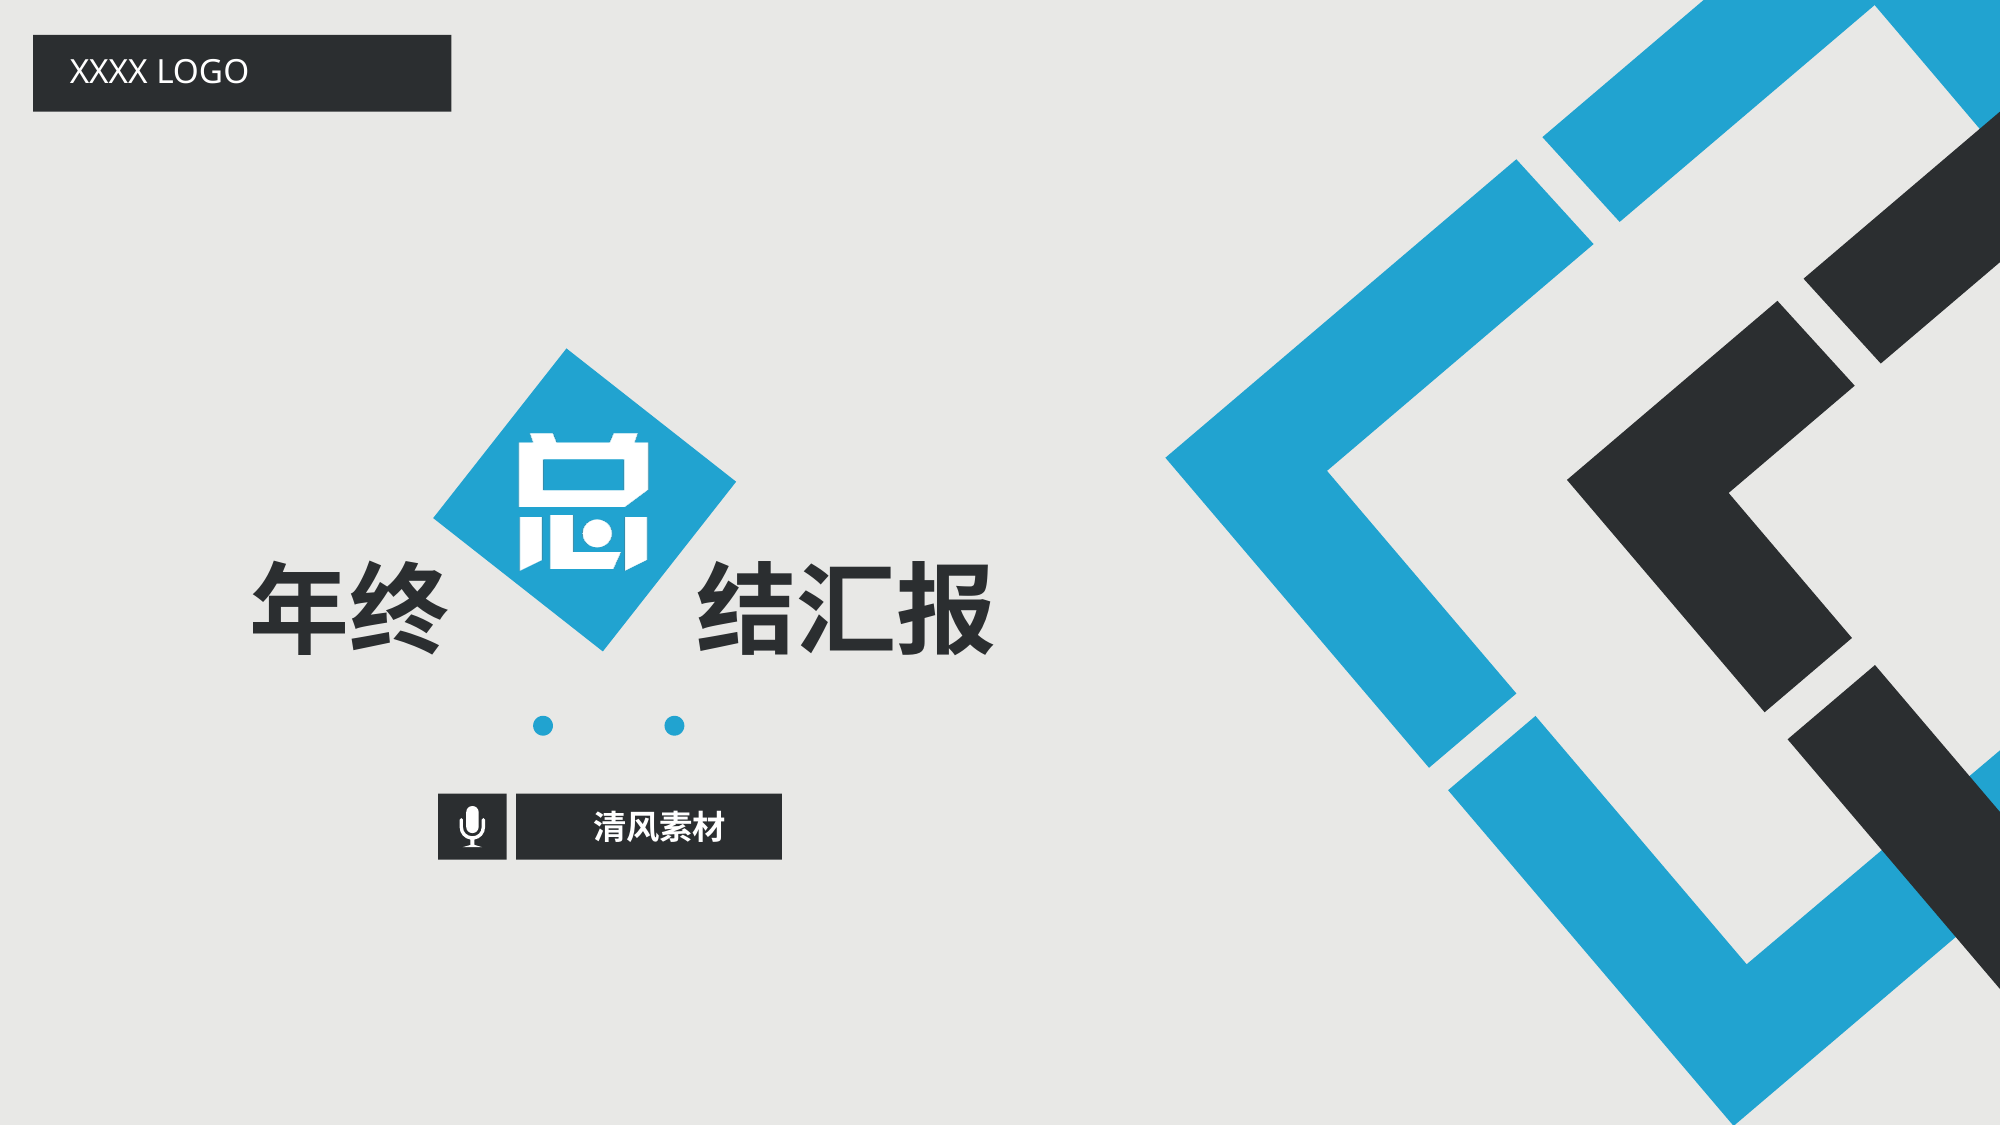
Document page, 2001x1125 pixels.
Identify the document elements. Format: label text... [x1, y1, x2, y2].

text_box [1785, 662, 2000, 991]
text_box [1540, 0, 2000, 225]
text_box [1801, 109, 2000, 366]
text_box [1970, 748, 2000, 807]
text_box [1564, 298, 1857, 715]
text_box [664, 715, 972, 736]
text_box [476, 391, 693, 609]
text_box [1446, 713, 1955, 1125]
text_box 年终 [234, 538, 577, 674]
text_box [1163, 157, 1596, 770]
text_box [437, 793, 507, 860]
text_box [265, 715, 554, 736]
text_box [31, 33, 454, 114]
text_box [515, 793, 783, 860]
text_box XXXX LOGO [54, 43, 474, 98]
text_box 结汇报 [681, 538, 1025, 674]
